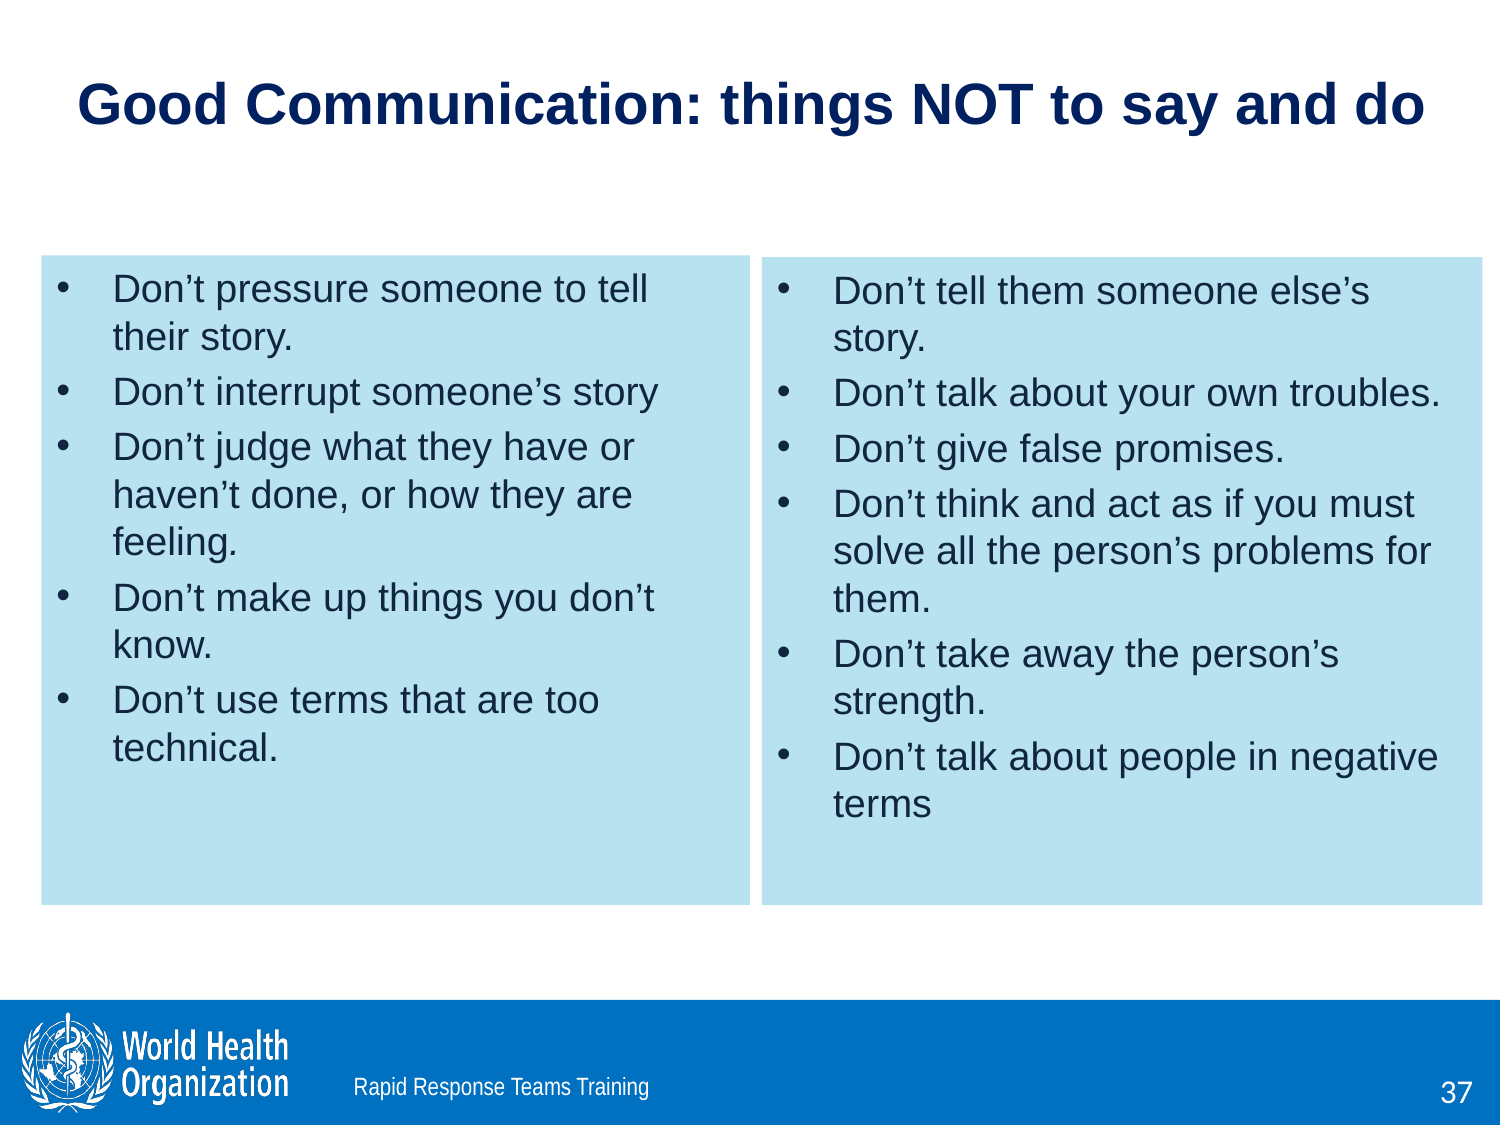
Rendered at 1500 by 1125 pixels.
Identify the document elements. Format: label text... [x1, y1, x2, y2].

list Don’t pressure someone to tell their story. Don’t interrupt someone’s story Don’t judge what they have or haven’t done, or how they are feeling. Don’t make up things you don’t know. Don’t use terms that are too technical. [41, 255, 750, 905]
list Don’t tell them someone else’s story. Don’t talk about your own troubles. Don’t give false promises. Don’t think and act as if you must solve all the person’s problems for them. Don’t take away the person’s strength. Don’t talk about people in negative terms [761, 257, 1483, 906]
picture [21, 1012, 288, 1113]
title Good Communication: things NOT to say and do [4, 7, 1500, 195]
